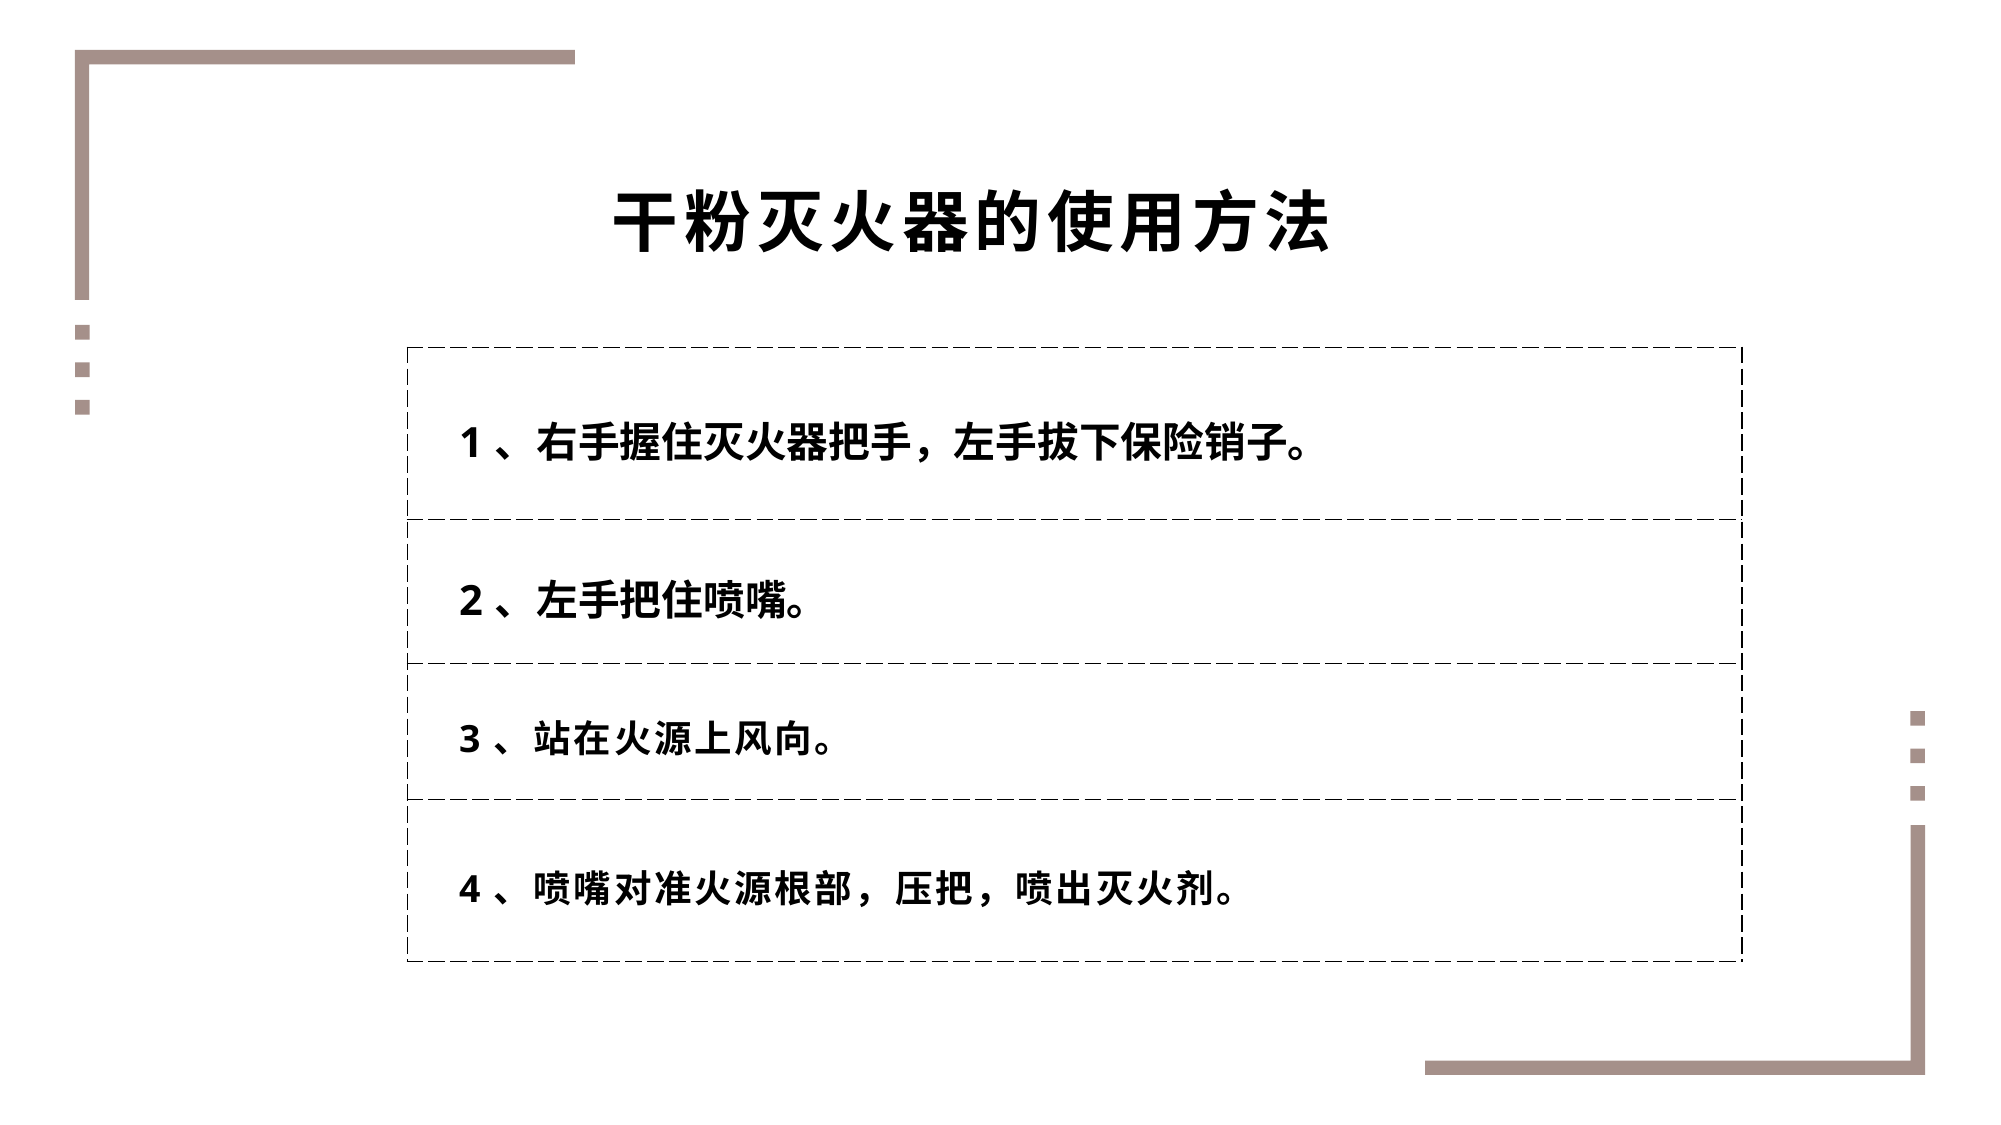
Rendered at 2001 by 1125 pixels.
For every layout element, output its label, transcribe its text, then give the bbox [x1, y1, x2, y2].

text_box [1424, 710, 1925, 1075]
table_cell 4、喷嘴对准火源根部，压把，喷出灭火剂。 [407, 799, 1424, 962]
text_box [74, 49, 575, 415]
text_box 干粉灭火器的使用方法 [601, 166, 1489, 273]
table_cell 3、站在火源上风向。 [407, 663, 1742, 799]
table_header 1、右手握住灭火器把手，左手拔下保险销子。 [407, 347, 1742, 520]
table_cell 2、左手把住喷嘴。 [407, 520, 1742, 663]
